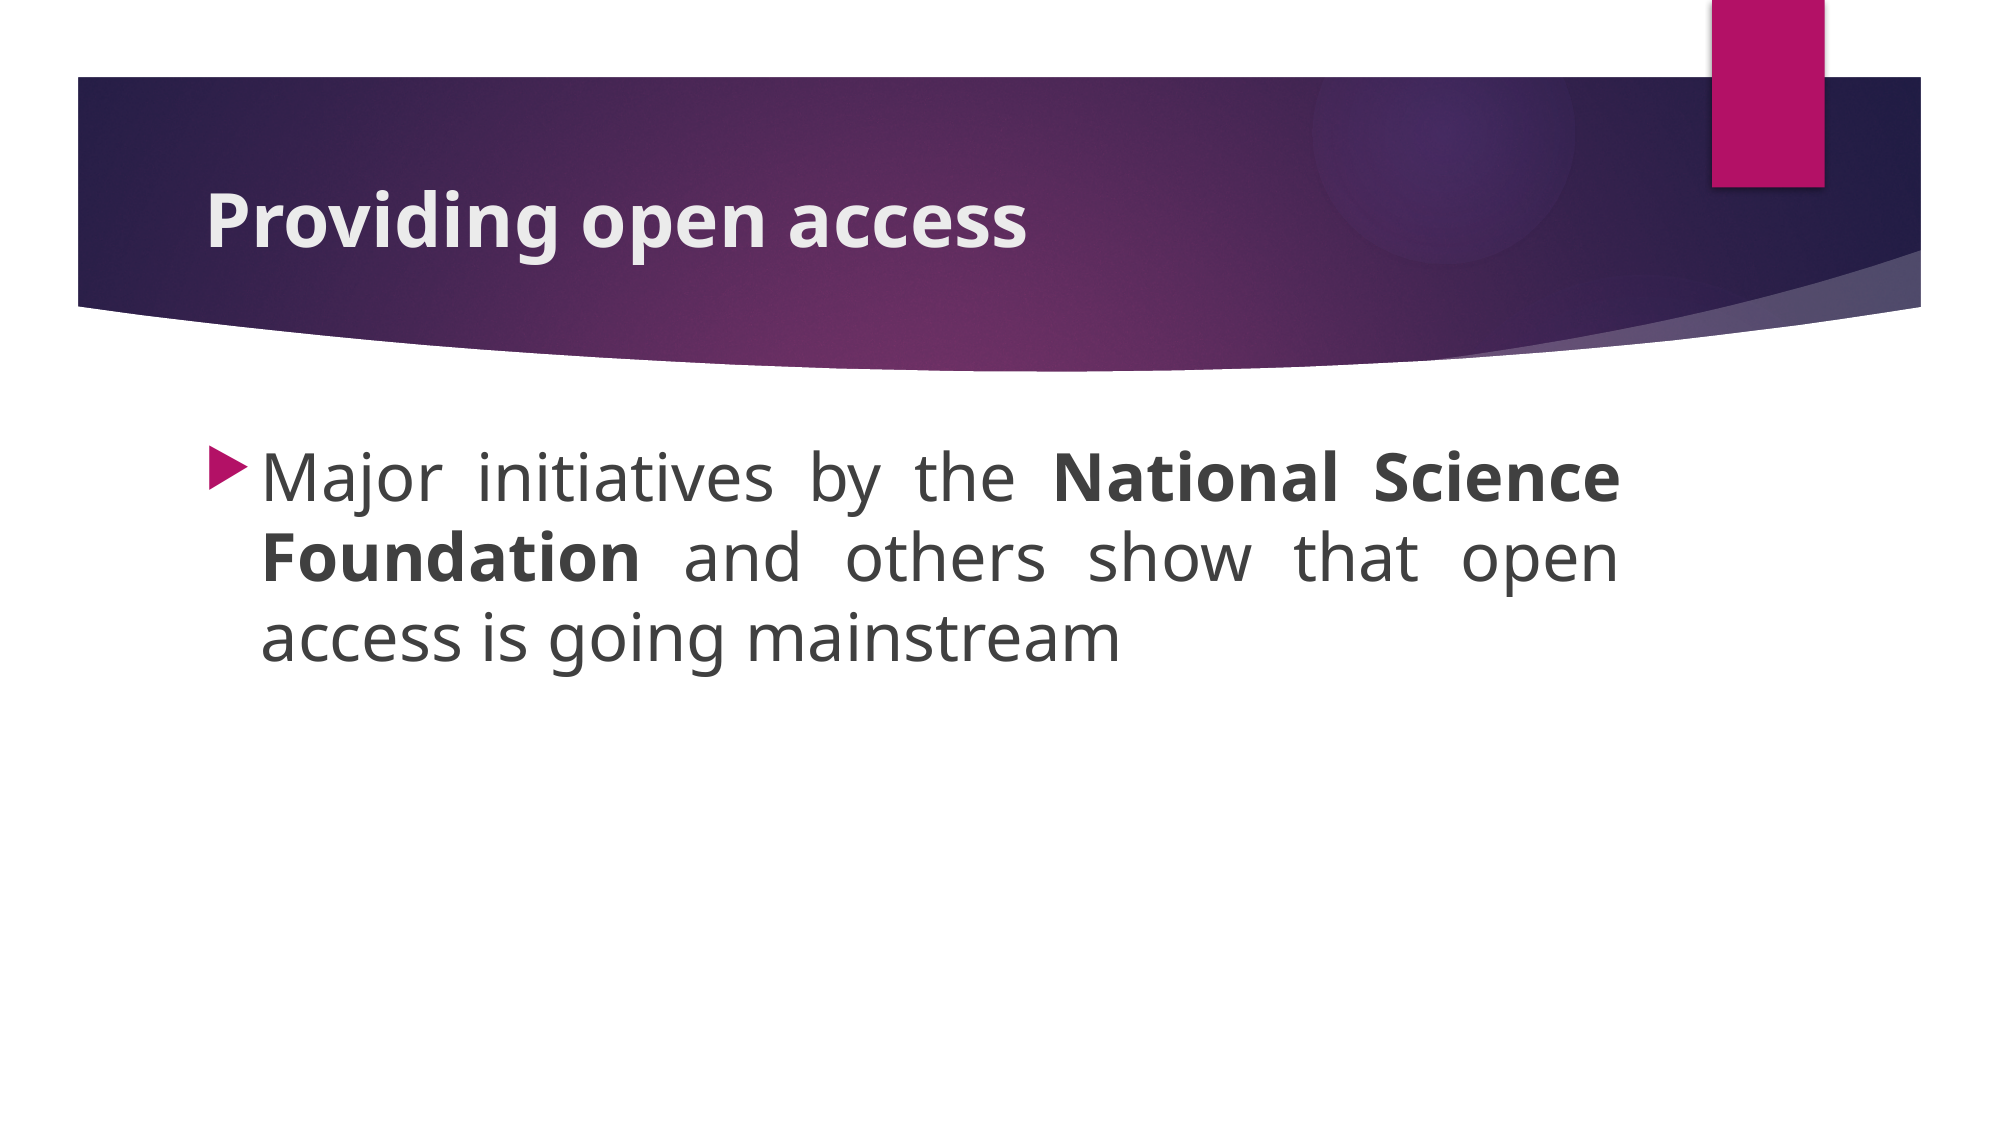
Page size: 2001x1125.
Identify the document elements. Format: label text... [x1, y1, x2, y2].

list Major initiatives by the National Science Foundation and others show that open access is going mainstream [189, 427, 1638, 988]
title Providing open access [189, 159, 1627, 276]
